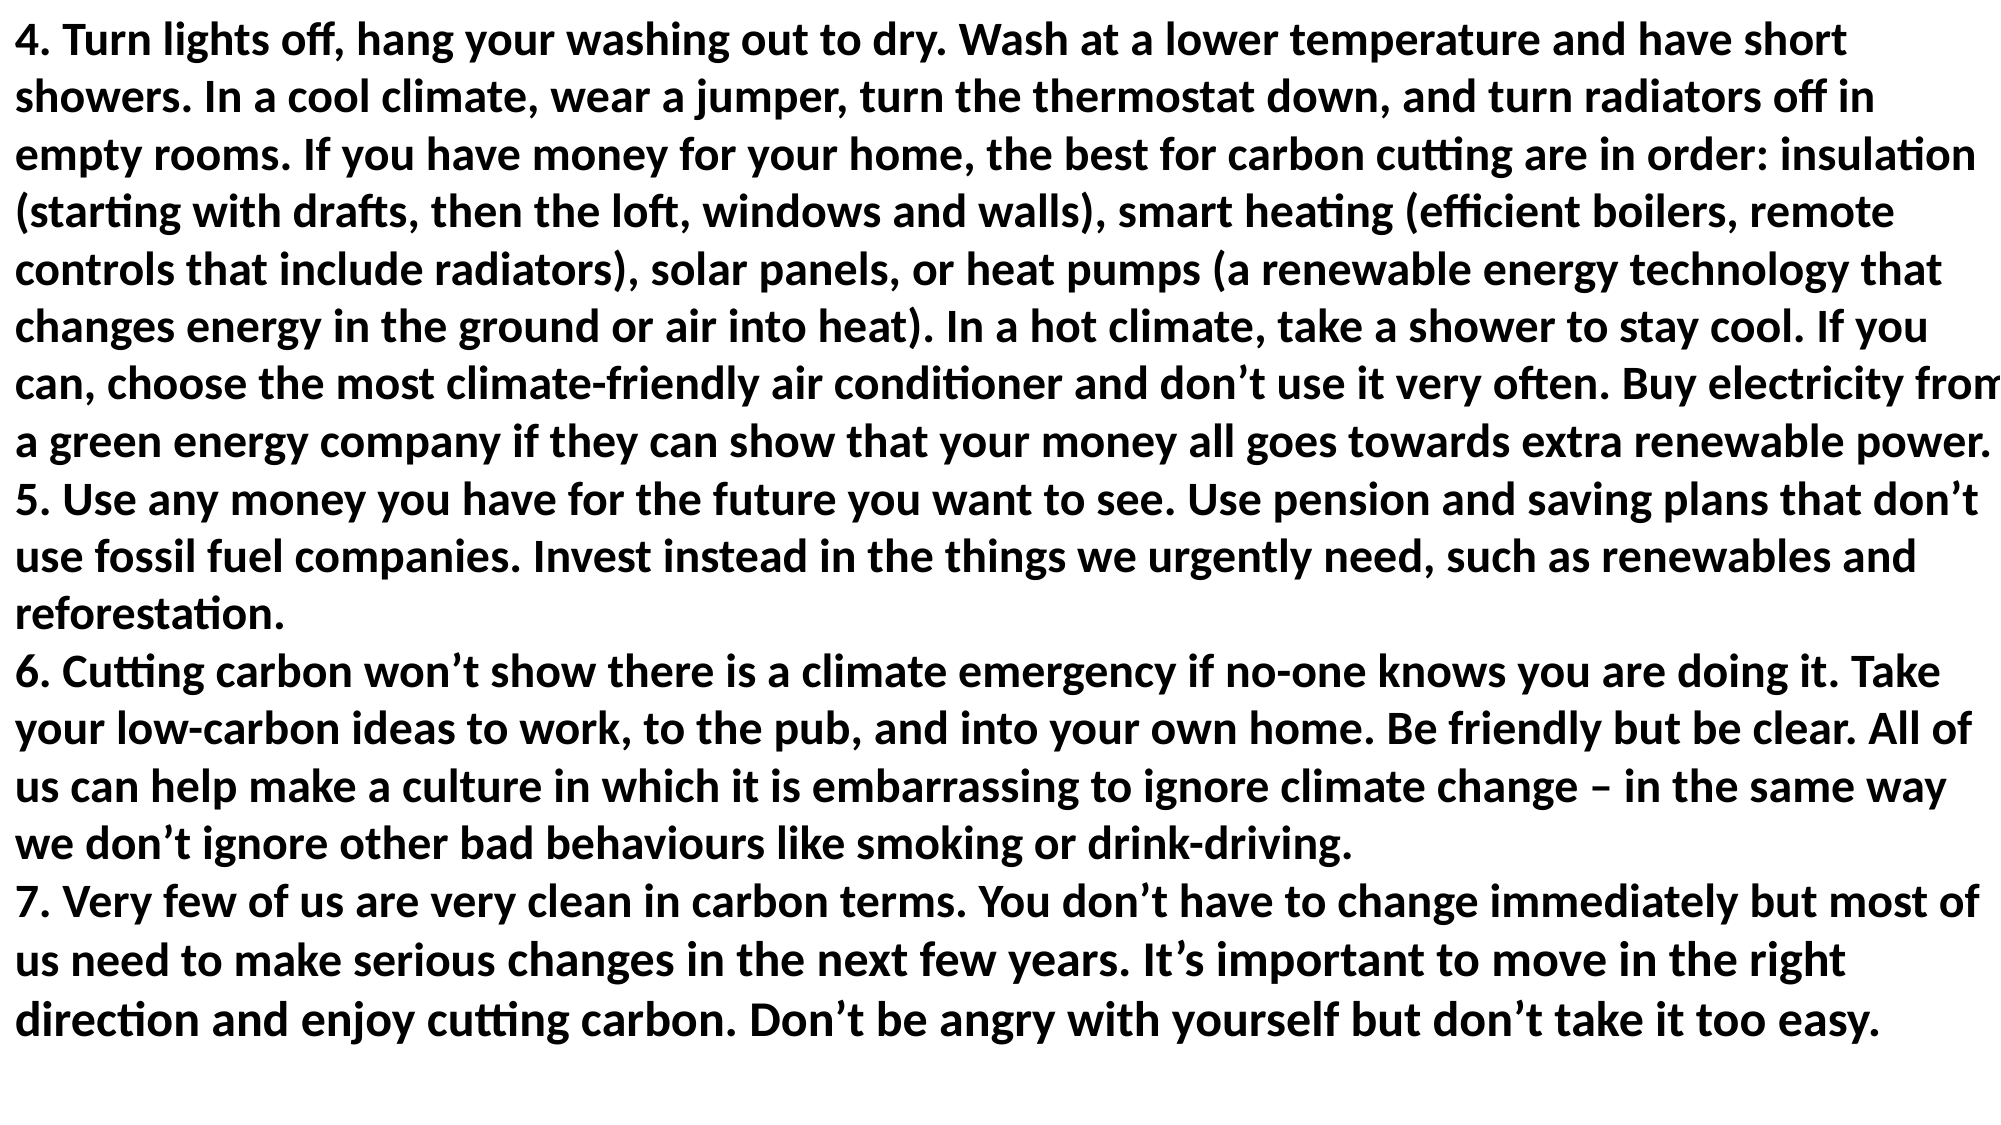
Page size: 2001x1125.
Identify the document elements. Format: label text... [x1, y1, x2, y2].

text_box 4. Turn lights off, hang your washing out to dry. Wash at a lower temperature and have short showers. In a cool climate, wear a jumper, turn the thermostat down, and turn radiators off in empty rooms. If you have money for your home, the best for carbon cutting are in order: insulation (starting with drafts, then the loft, windows and walls), smart heating (efficient boilers, remote controls that include radiators), solar panels, or heat pumps (a renewable energy technology that changes energy in the ground or air into heat). In a hot climate, take a shower to stay cool. If you can, choose the most climate-friendly air conditioner and don’t use it very often. Buy electricity from a green energy company if they can show that your money all goes towards extra renewable power. 5. Use any money you have for the future you want to see. Use pension and saving plans that don’t use fossil fuel companies. Invest instead in the things we urgently need, such as renewables and reforestation. 6. Cutting carbon won’t show there is a climate emergency if no-one knows you are doing it. Take your low-carbon ideas to work, to the pub, and into your own home. Be friendly but be clear. All of us can help make a culture in which it is embarrassing to ignore climate change – in the same way we don’t ignore other bad behaviours like smoking or drink-driving. 7. Very few of us are very clean in carbon terms. You don’t have to change immediately but most of us need to make serious changes in the next few years. It’s important to move in the right direction and enjoy cutting carbon. Don’t be angry with yourself but don’t take it too easy. [0, 0, 2000, 1055]
